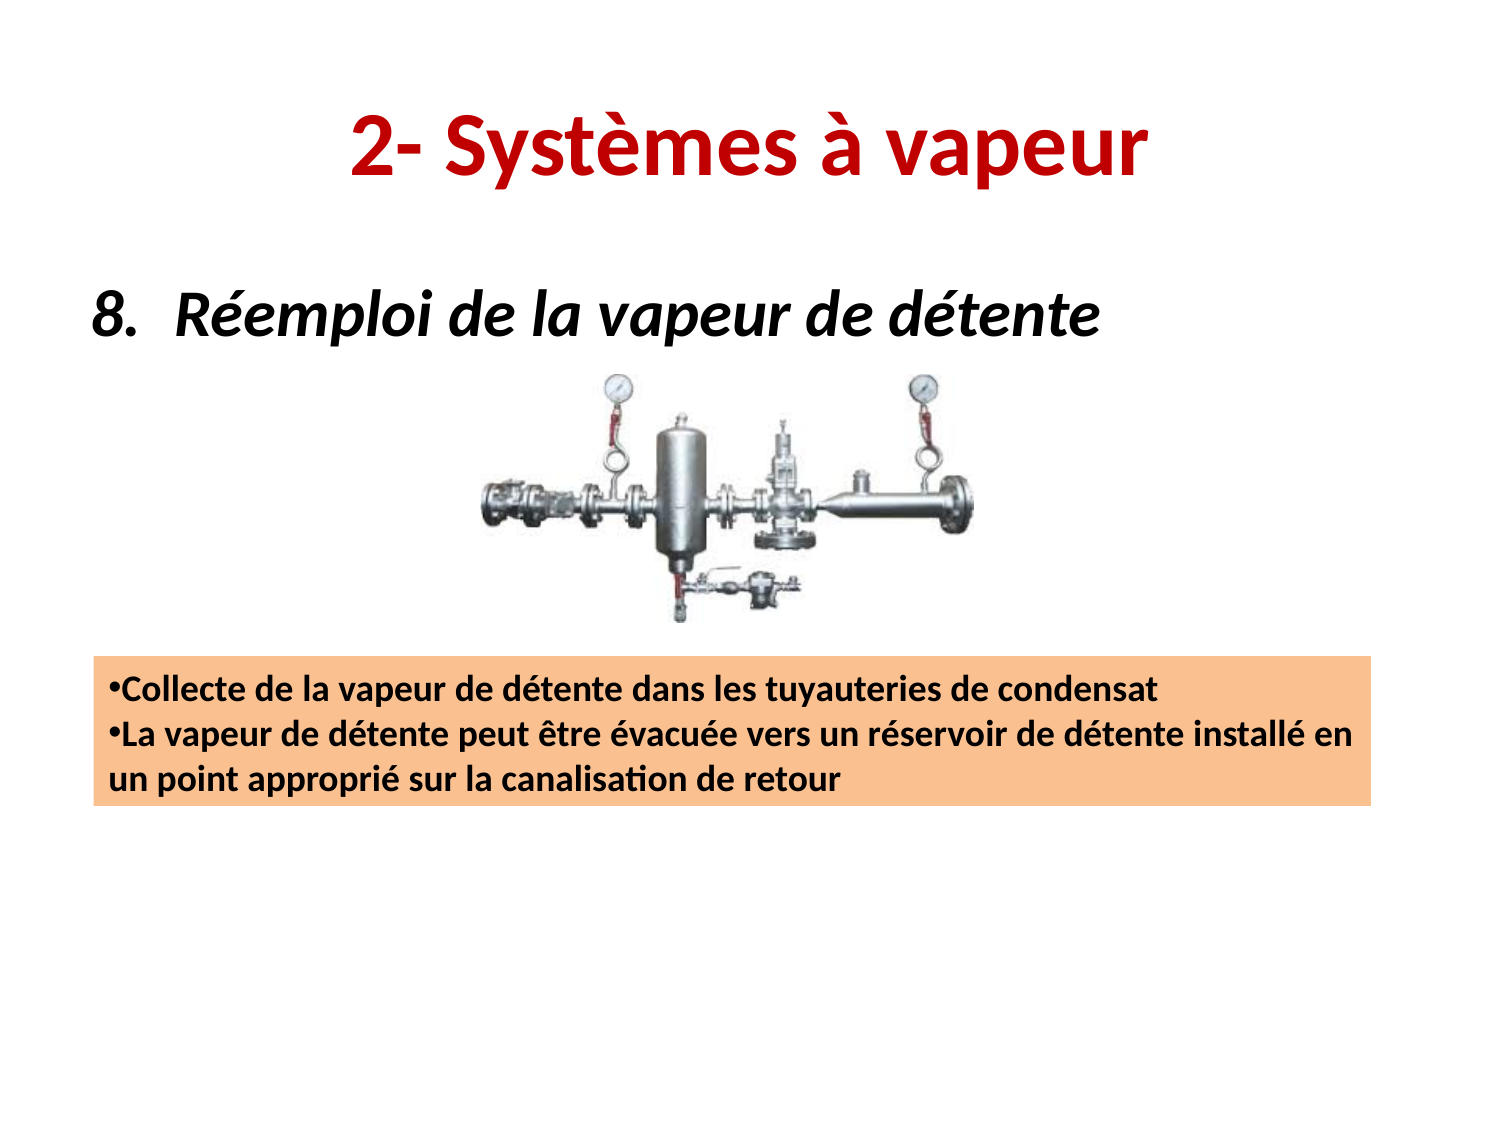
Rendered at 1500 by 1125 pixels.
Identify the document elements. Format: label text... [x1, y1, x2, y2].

title 2- Systèmes à vapeur [75, 45, 1425, 233]
list Réemploi de la vapeur de détente [75, 262, 1425, 1005]
text_box Collecte de la vapeur de détente dans les tuyauteries de condensat La vapeur de détente peut être évacuée vers un réservoir de détente installé en un point approprié sur la canalisation de retour [93, 656, 1371, 806]
picture [480, 374, 974, 623]
